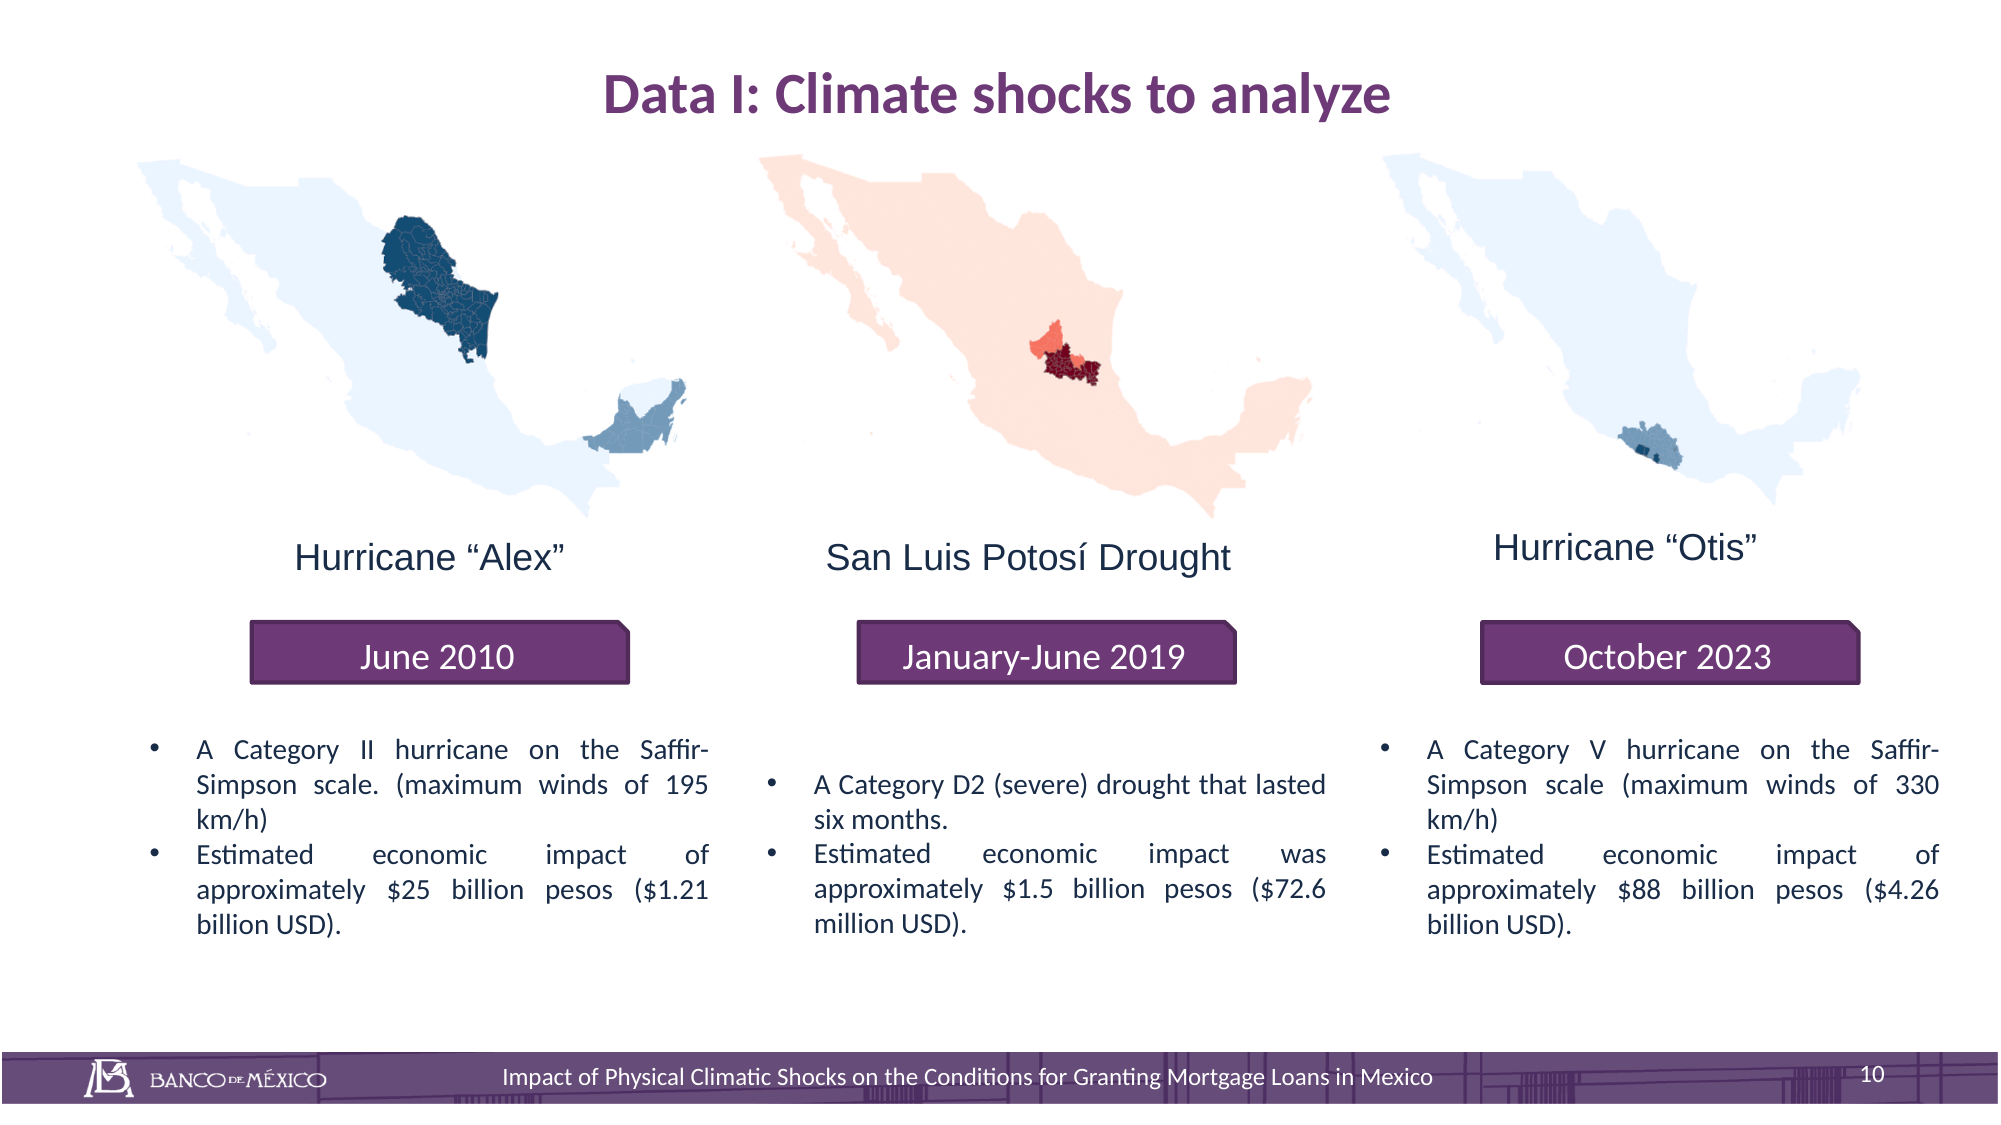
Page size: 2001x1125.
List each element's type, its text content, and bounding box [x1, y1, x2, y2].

text_box Impact of Physical Climatic Shocks on the Conditions for Granting Mortgage Loans in Mexico [452, 1060, 1485, 1121]
text_box A Category D2 (severe) drought that lasted six months. Estimated economic impact was approximately $1.5 billion pesos ($72.6 million USD). [752, 757, 1342, 948]
text_box January-June 2019 [856, 619, 1237, 685]
text_box A Category II hurricane on the Saffir-Simpson scale. (maximum winds of 195 km/h) Estimated economic impact of approximately $25 billion pesos ($1.21 billion USD). [134, 722, 725, 948]
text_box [130, 151, 697, 587]
picture [1485, 1052, 1998, 1104]
text_box June 2010 [249, 619, 631, 685]
title Data I: Climate shocks to analyze [97, 30, 1898, 149]
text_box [751, 151, 1318, 587]
slide_number 10 [1433, 1042, 1900, 1103]
text_box October 2023 [1480, 620, 1861, 685]
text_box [1380, 148, 1867, 585]
picture [2, 1052, 1433, 1104]
text_box A Category V hurricane on the Saffir-Simpson scale (maximum winds of 330 km/h) Estimated economic impact of approximately $88 billion pesos ($4.26 billion USD). [1365, 722, 1955, 948]
